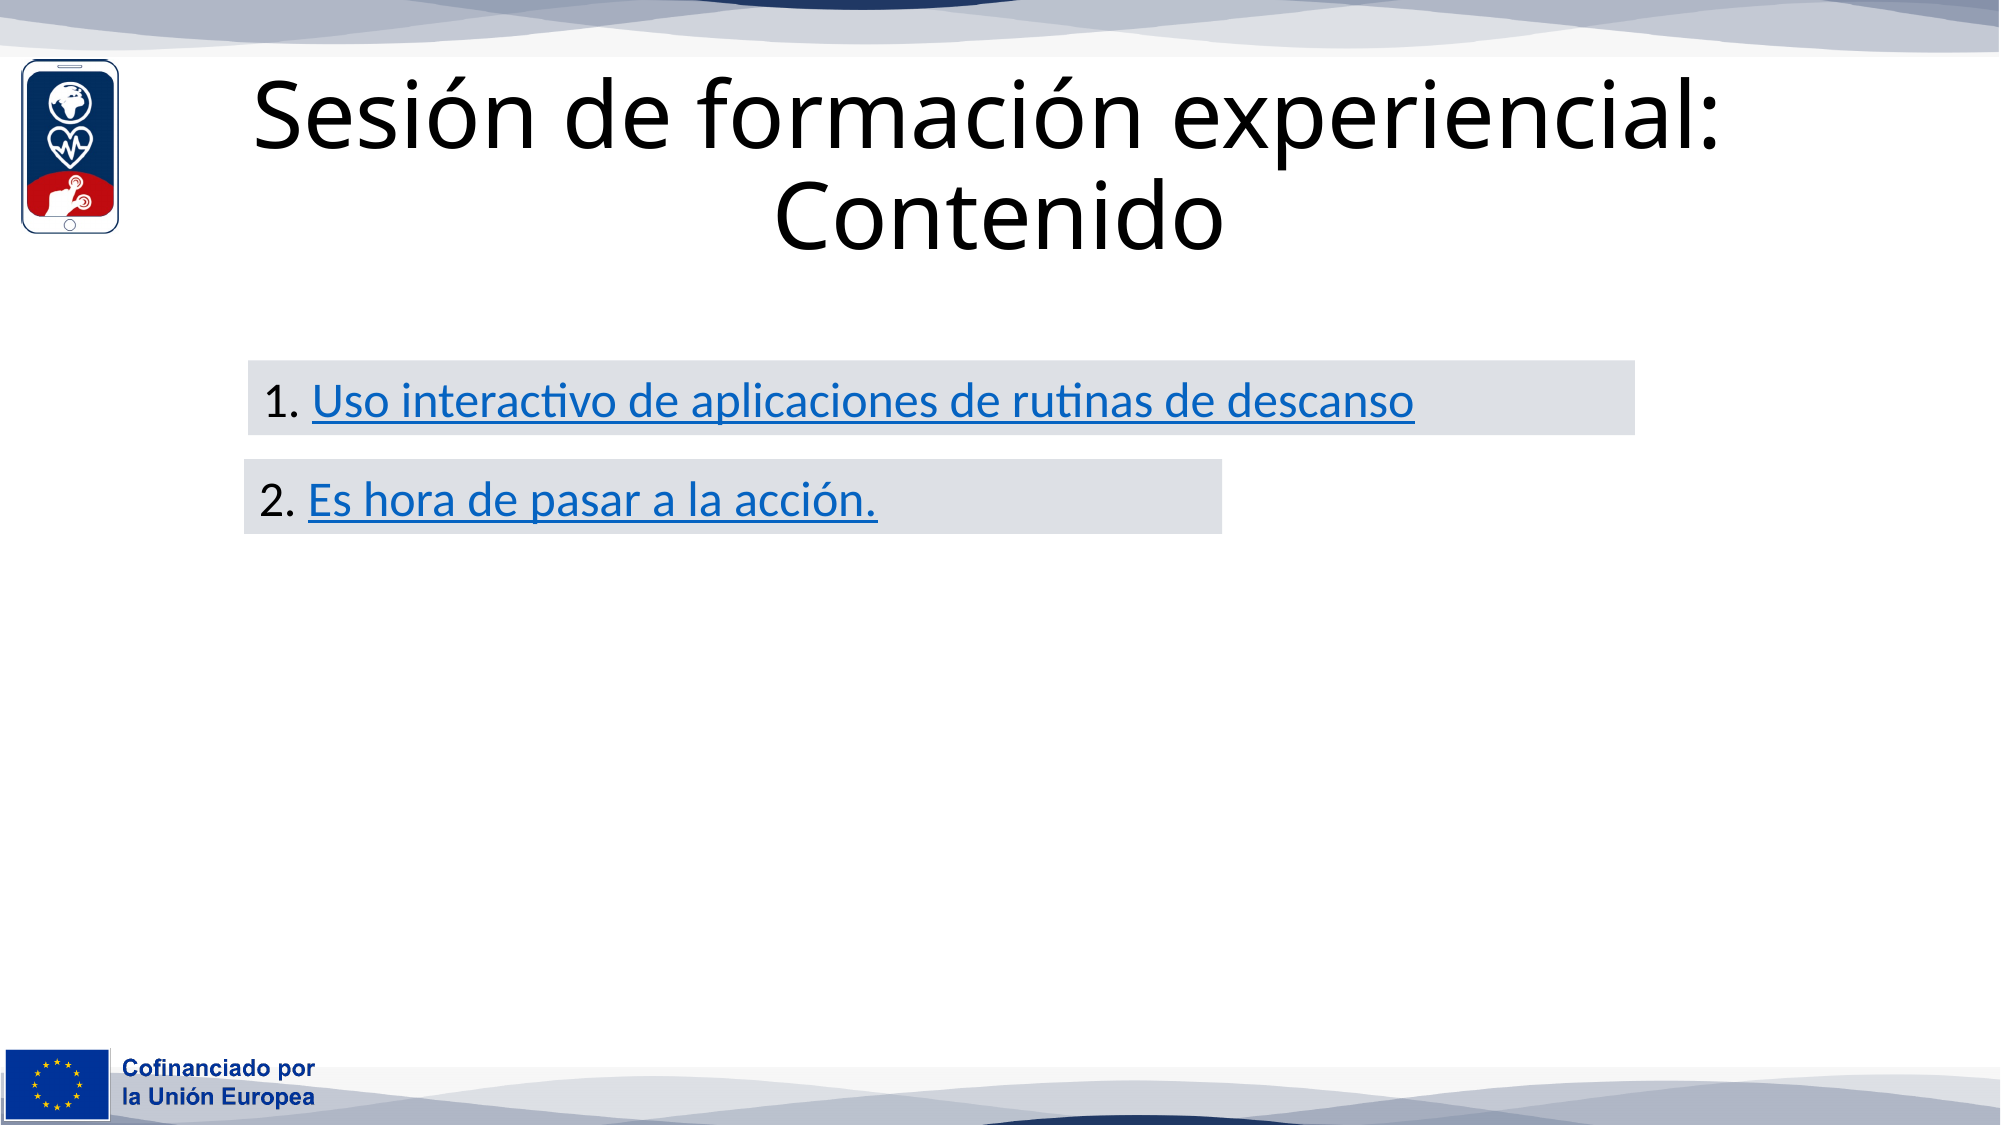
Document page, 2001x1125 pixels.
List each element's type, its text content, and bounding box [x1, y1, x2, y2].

text_box 1. Uso interactivo de aplicaciones de rutinas de descanso [248, 360, 1635, 436]
picture [21, 59, 119, 234]
title Sesión de formación experiencial: Contenido [137, 59, 1863, 278]
text_box 2. Es hora de pasar a la acción. [244, 459, 1223, 534]
picture [0, 0, 1999, 57]
picture [0, 1044, 2001, 1125]
